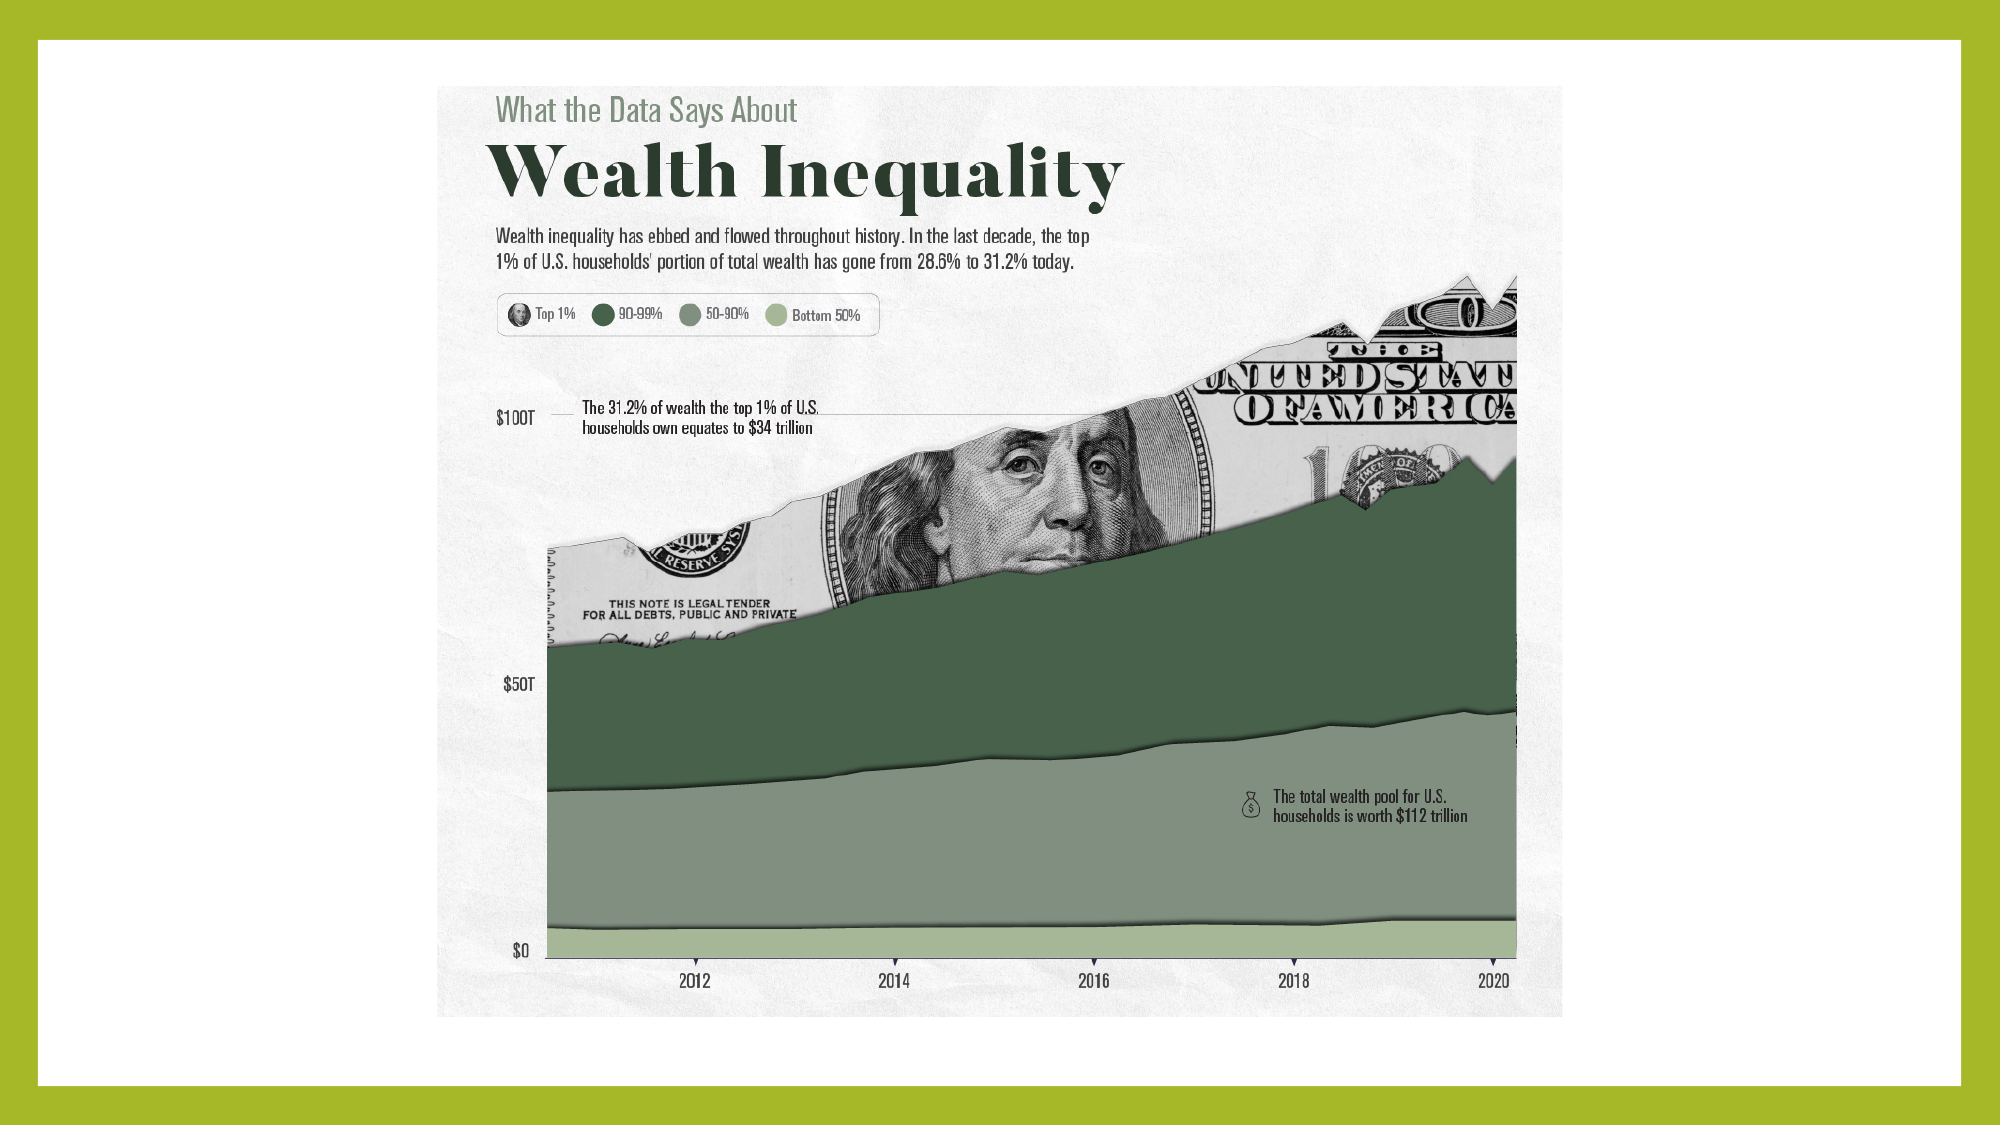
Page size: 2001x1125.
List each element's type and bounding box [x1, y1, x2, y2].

picture [437, 85, 1563, 1017]
